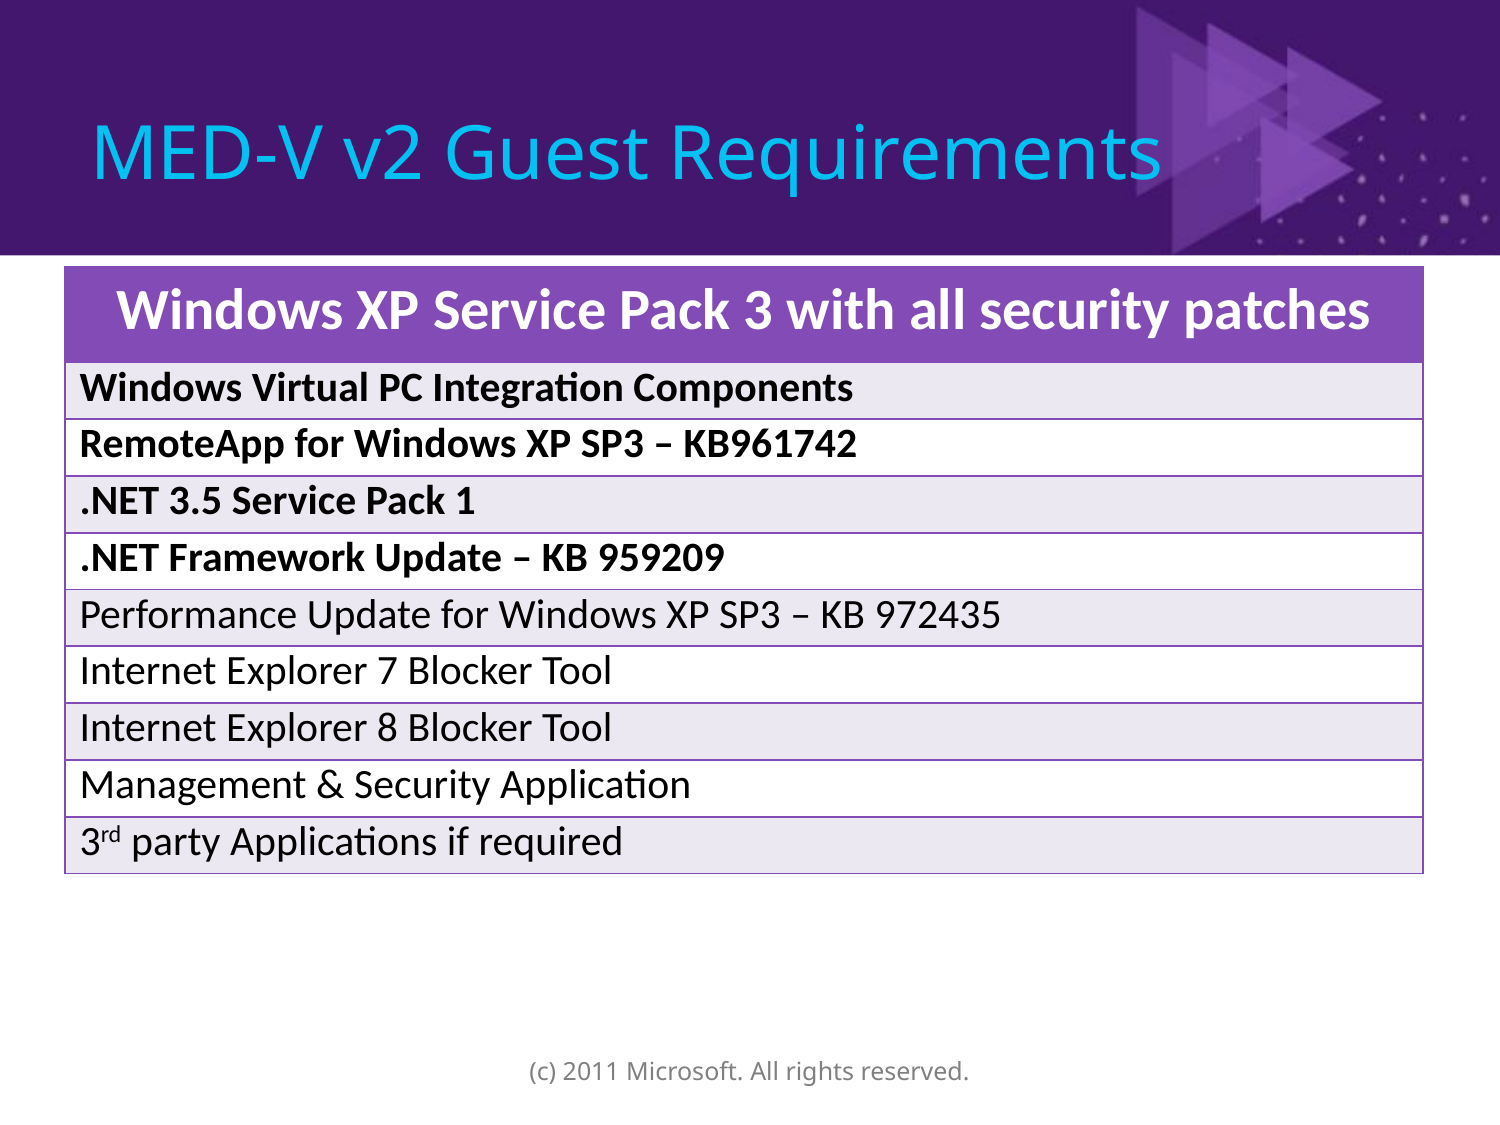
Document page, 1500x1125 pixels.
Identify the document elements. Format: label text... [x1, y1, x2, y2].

table_cell .NET Framework Update – KB 959209 [66, 534, 1422, 589]
table_header Windows XP Service Pack 3 with all security patches [66, 268, 1422, 361]
table_cell Internet Explorer 8 Blocker Tool [66, 704, 1422, 759]
table_cell RemoteApp for Windows XP SP3 – KB961742 [66, 420, 1422, 475]
picture [0, 0, 1500, 255]
table_cell Windows Virtual PC Integration Components [66, 363, 1422, 418]
table_cell 3rd party Applications if required [66, 818, 1422, 873]
table_cell Management & Security Application [66, 761, 1422, 816]
table_cell Internet Explorer 7 Blocker Tool [66, 647, 1422, 702]
footer (c) 2011 Microsoft. All rights reserved. [512, 1042, 988, 1103]
title MED-V v2 Guest Requirements [75, 56, 1425, 244]
table_cell Performance Update for Windows XP SP3 – KB 972435 [66, 590, 1422, 645]
table_cell .NET 3.5 Service Pack 1 [66, 477, 1422, 532]
